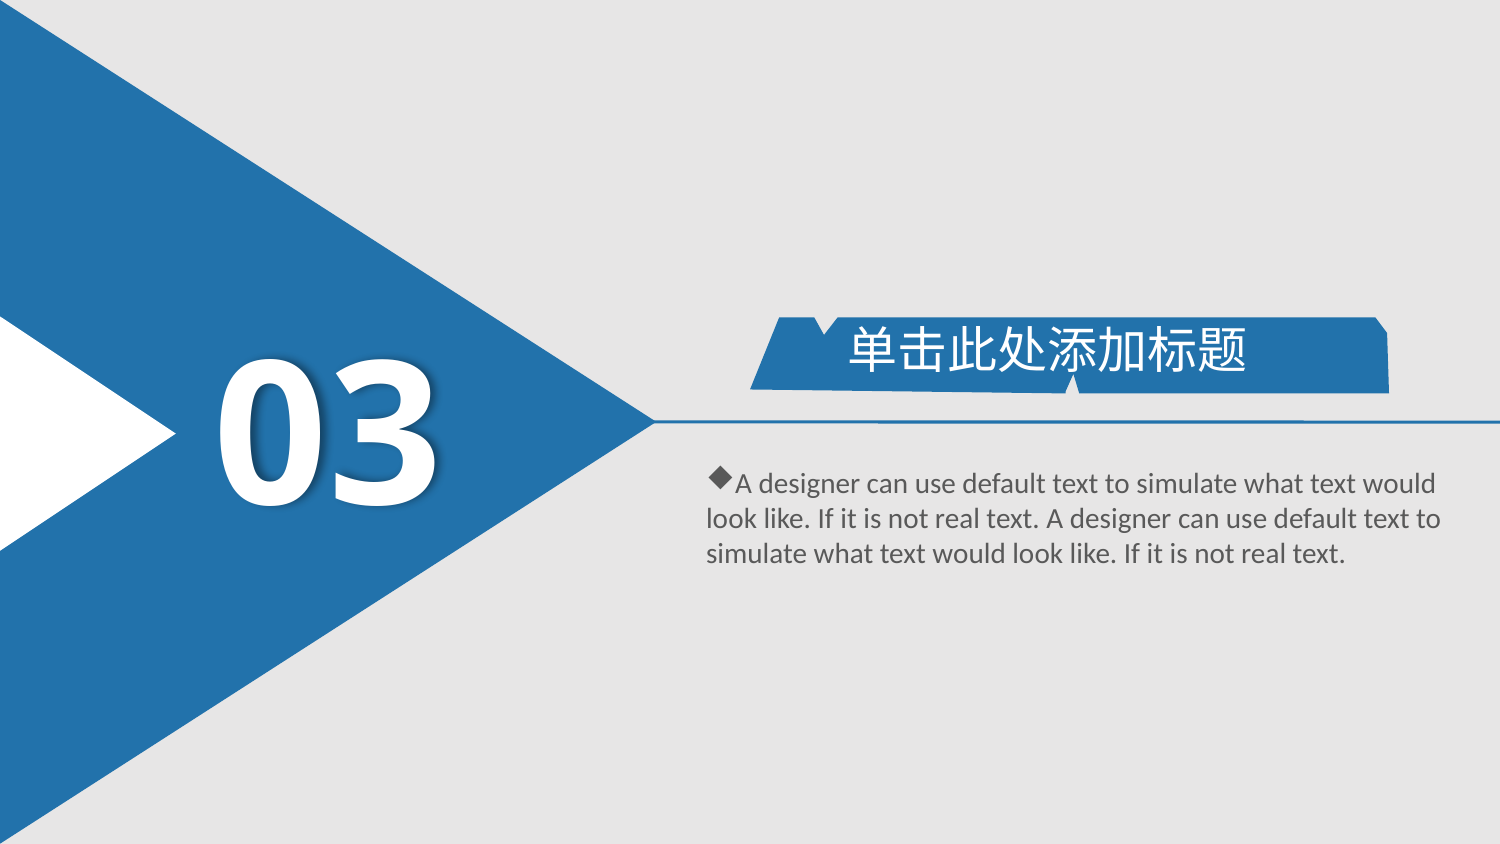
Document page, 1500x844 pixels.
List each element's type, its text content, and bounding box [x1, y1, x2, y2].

text_box 03 [199, 297, 504, 553]
text_box [0, 0, 455, 844]
text_box [516, 330, 656, 514]
text_box A designer can use default text to simulate what text would look like. If it is not real text. A designer can use default text to simulate what text would look like. If it is not real text. [691, 456, 1489, 612]
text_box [749, 311, 1478, 394]
text_box [0, 315, 178, 553]
